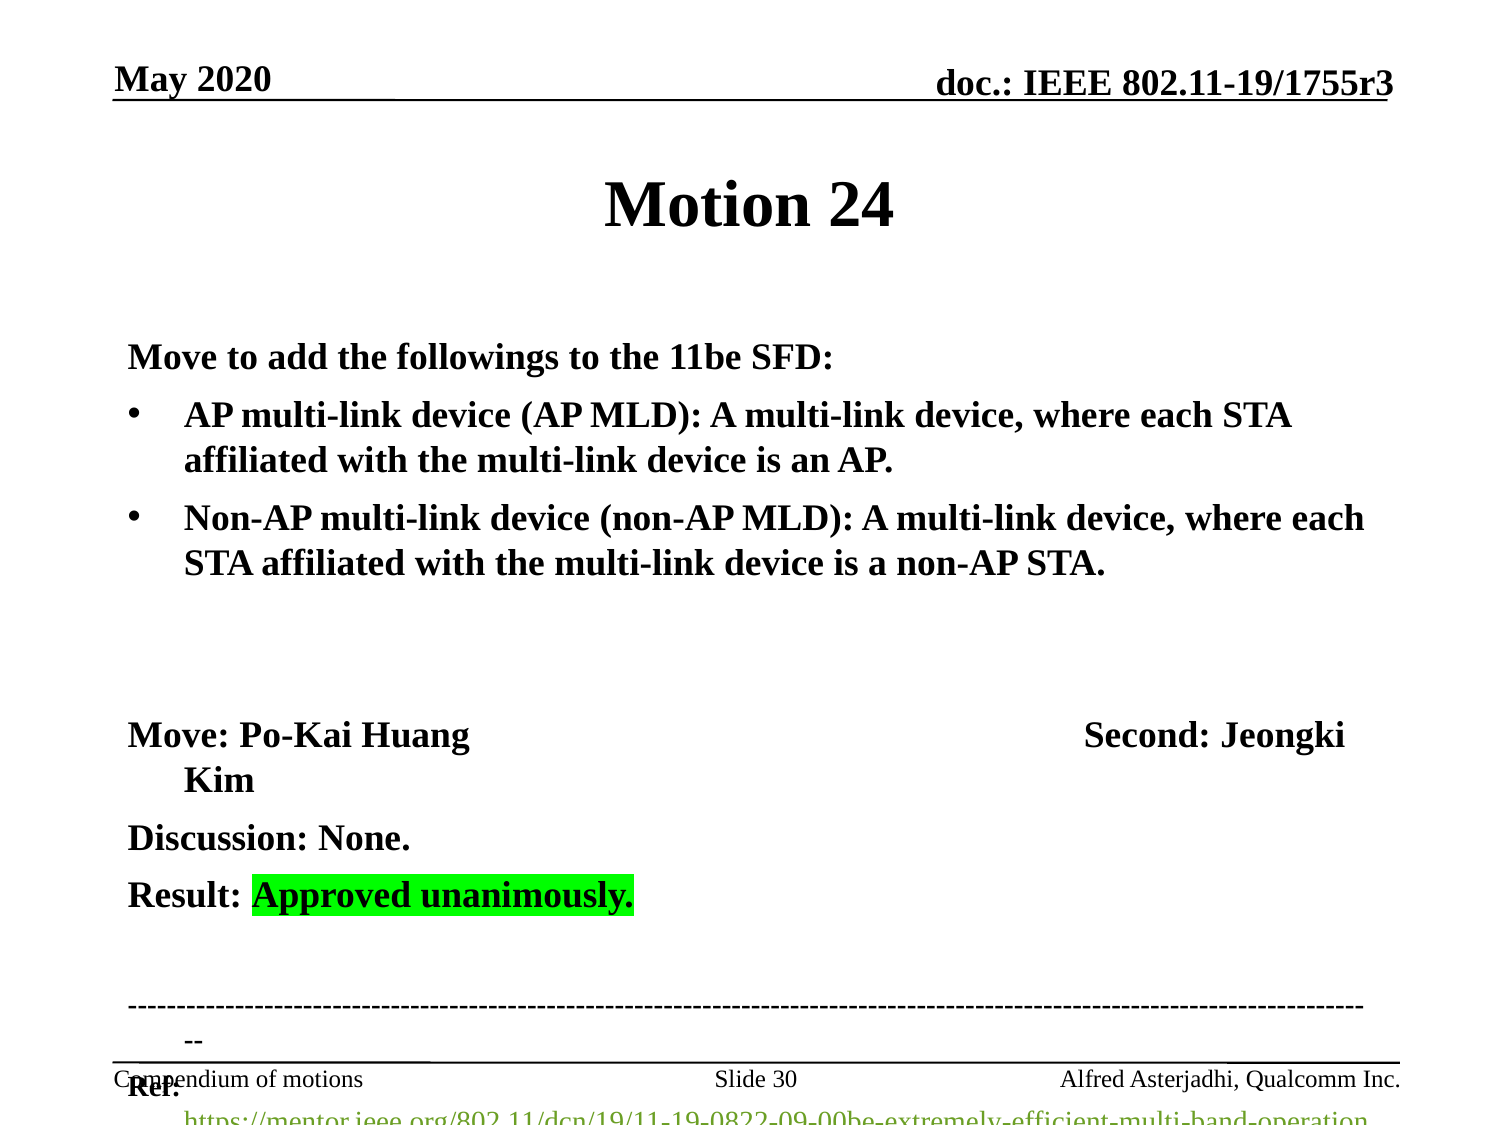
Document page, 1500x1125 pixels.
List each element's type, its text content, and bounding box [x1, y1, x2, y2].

list Move to add the followings to the 11be SFD: AP multi-link device (AP MLD): A multi-link device, where each STA affiliated with the multi-link device is an AP. Non-AP multi-link device (non-AP MLD): A multi-link device, where each STA affiliated with the multi-link device is a non-AP STA. Move: Po-Kai Huang Second: Jeongki Kim Discussion: None. Result: Approved unanimously. --------------------------------------------------------------------------------------------------------------------------------- Ref: https://mentor.ieee.org/802.11/dcn/19/11-19-0822-09-00be-extremely-efficient-multi-band-operation.pptx [112, 324, 1388, 1063]
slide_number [114, 54, 423, 100]
slide_number Slide 30 [712, 1061, 800, 1123]
title Motion 24 [112, 112, 1388, 288]
footer Alfred Asterjadhi, Qualcomm Inc. [878, 1061, 1402, 1093]
